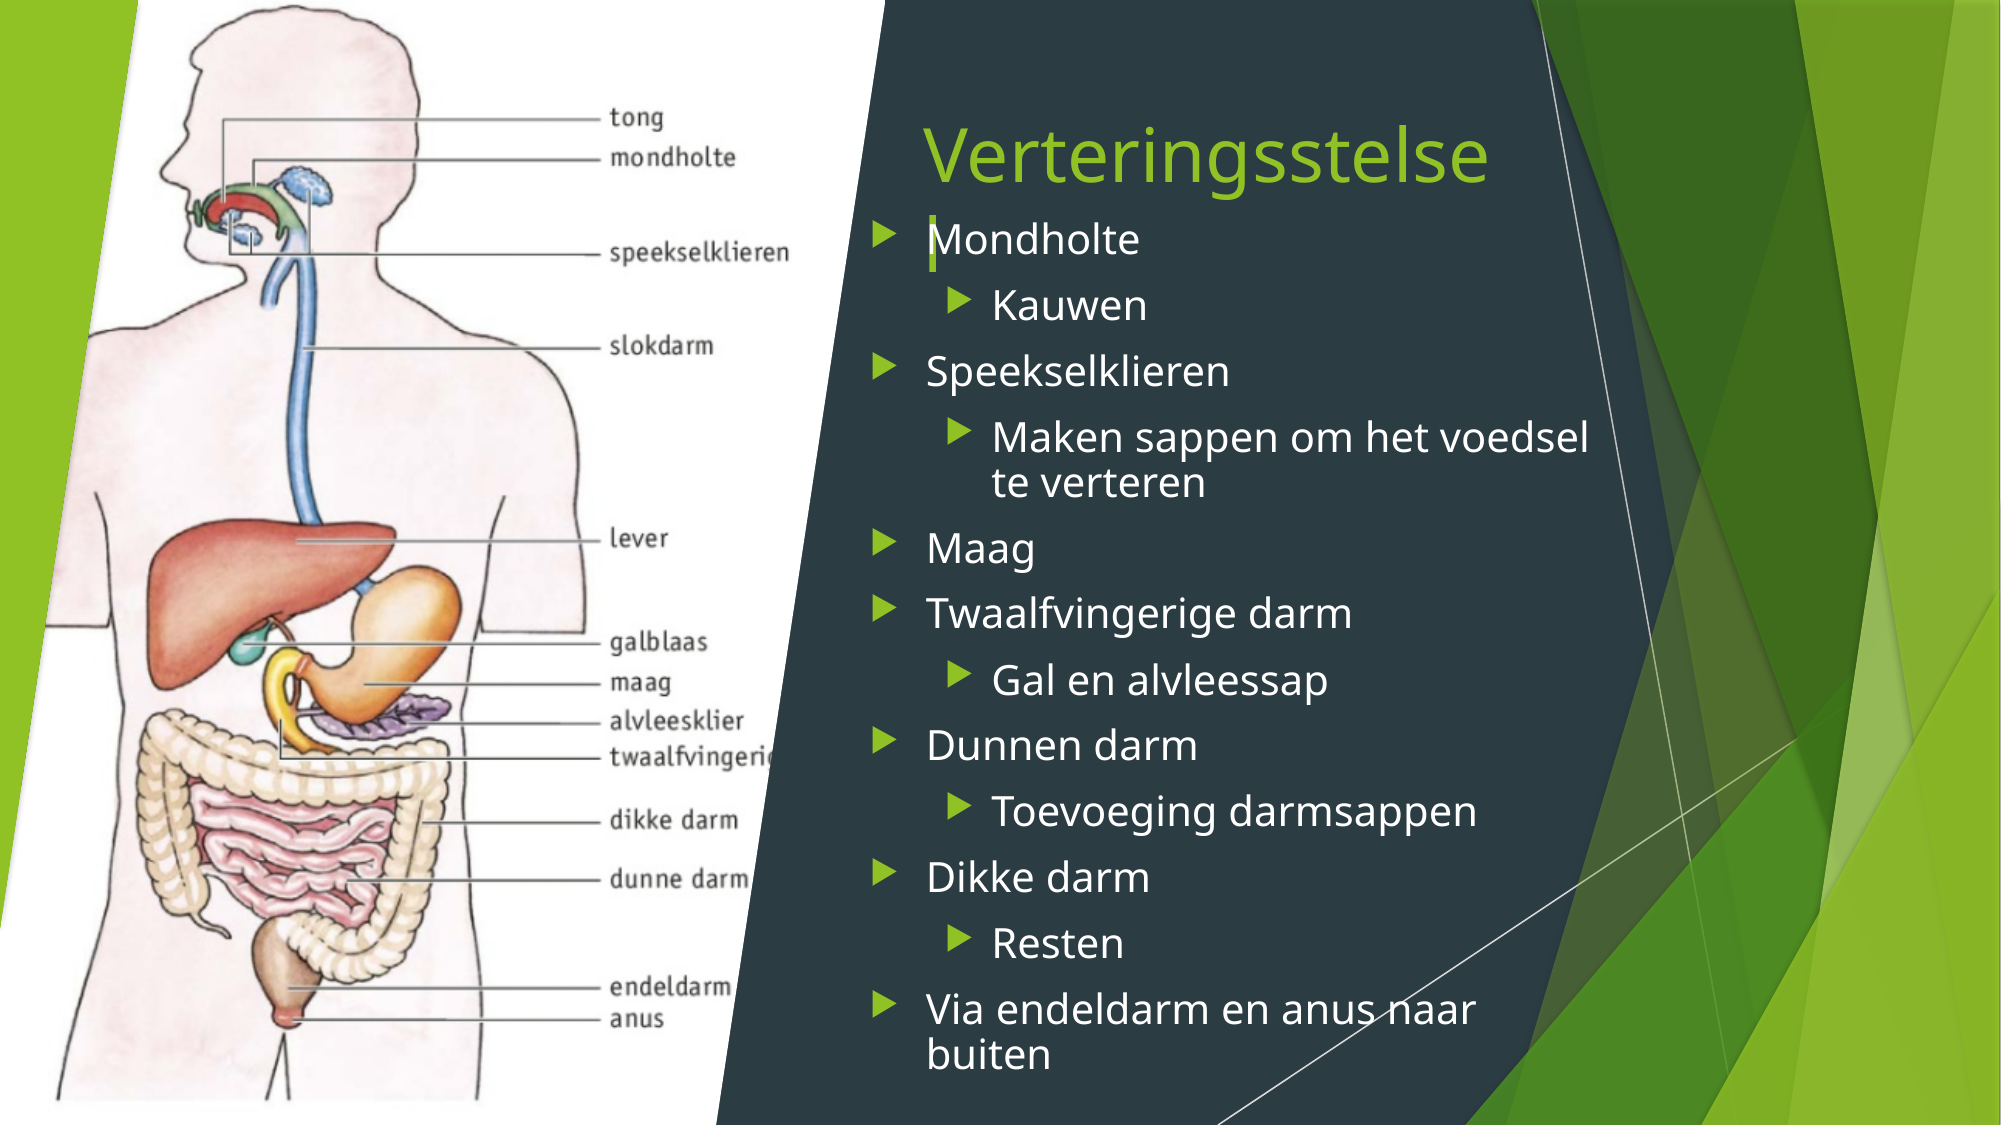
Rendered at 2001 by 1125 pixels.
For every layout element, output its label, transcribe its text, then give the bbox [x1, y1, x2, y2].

list Mondholte Kauwen Speekselklieren Maken sappen om het voedsel te verteren Maag Twaalfvingerige darm Gal en alvleessap Dunnen darm Toevoeging darmsappen Dikke darm Resten Via endeldarm en anus naar buiten [890, 210, 1625, 1104]
title Verteringsstelsel [908, 99, 1522, 210]
picture [0, 0, 886, 1125]
